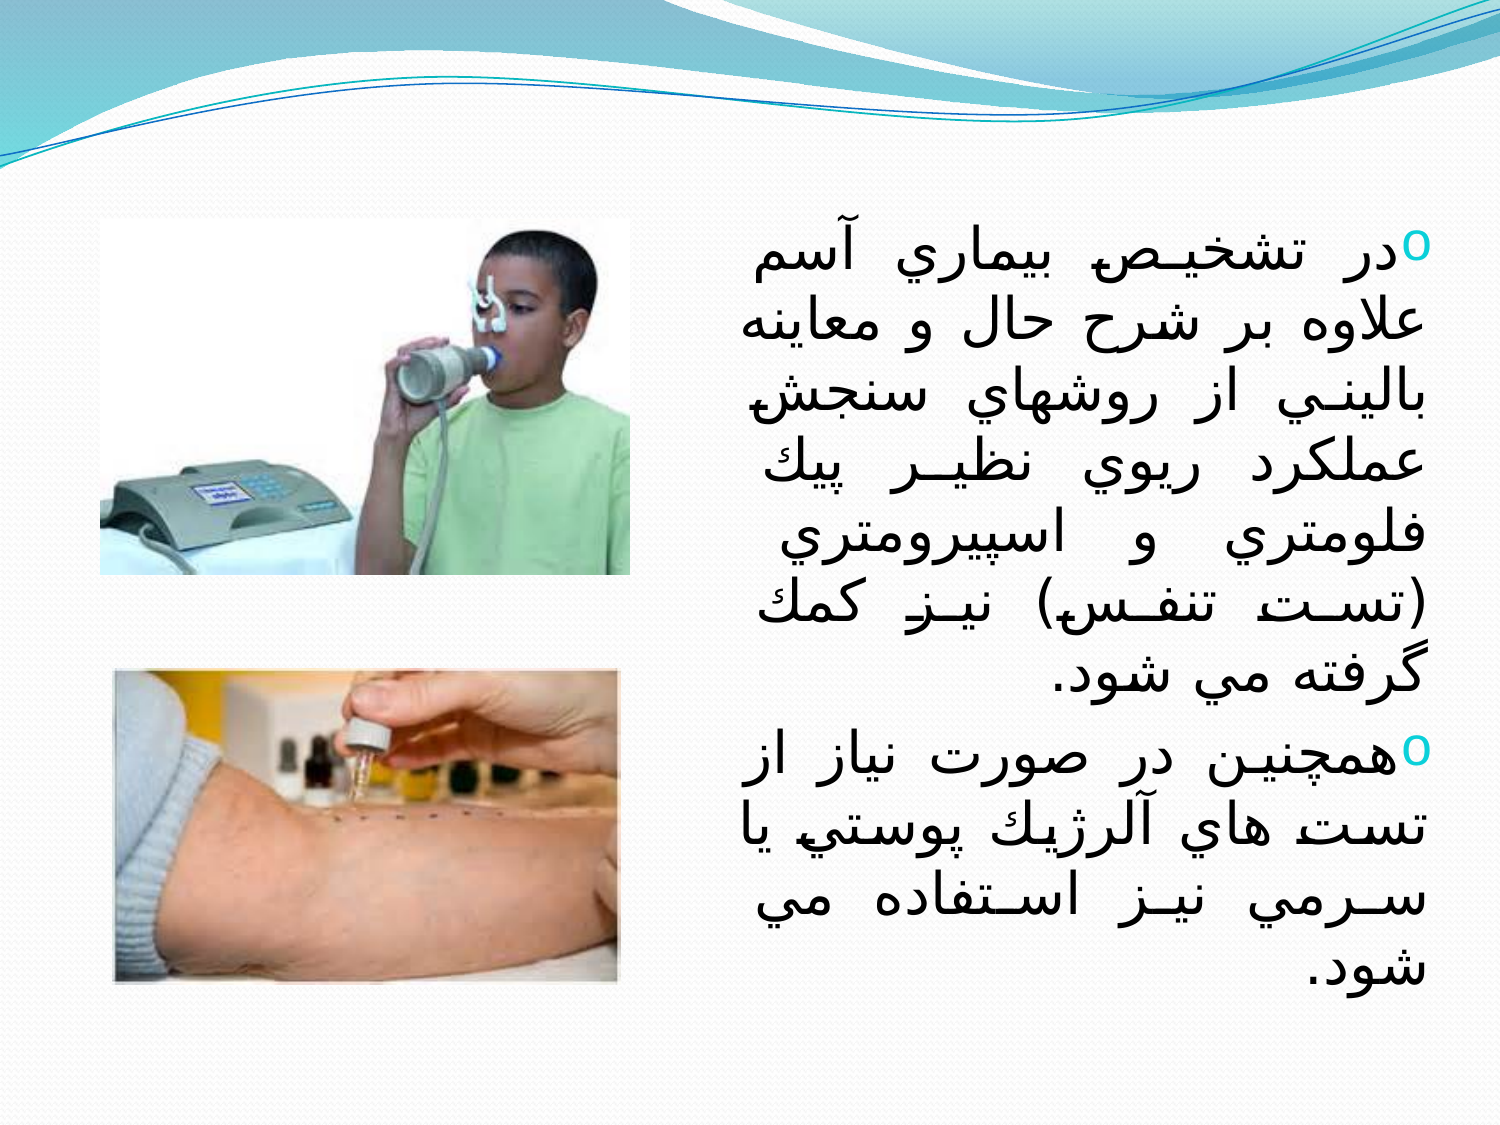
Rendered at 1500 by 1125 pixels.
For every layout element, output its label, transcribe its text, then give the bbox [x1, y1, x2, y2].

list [111, 668, 621, 985]
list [100, 219, 630, 575]
list در تشخيص بيماري آسم علاوه بر شرح حال و معاينه باليني از روشهاي سنجش عملكرد ريوي نظير پيك فلومتري و اسپيرومتري (تست تنفس) نيز كمك گرفته مي شود. همچنين در صورت نياز از تست هاي آلرژيك پوستي يا سرمي نيز استفاده مي شود. [726, 208, 1437, 1000]
